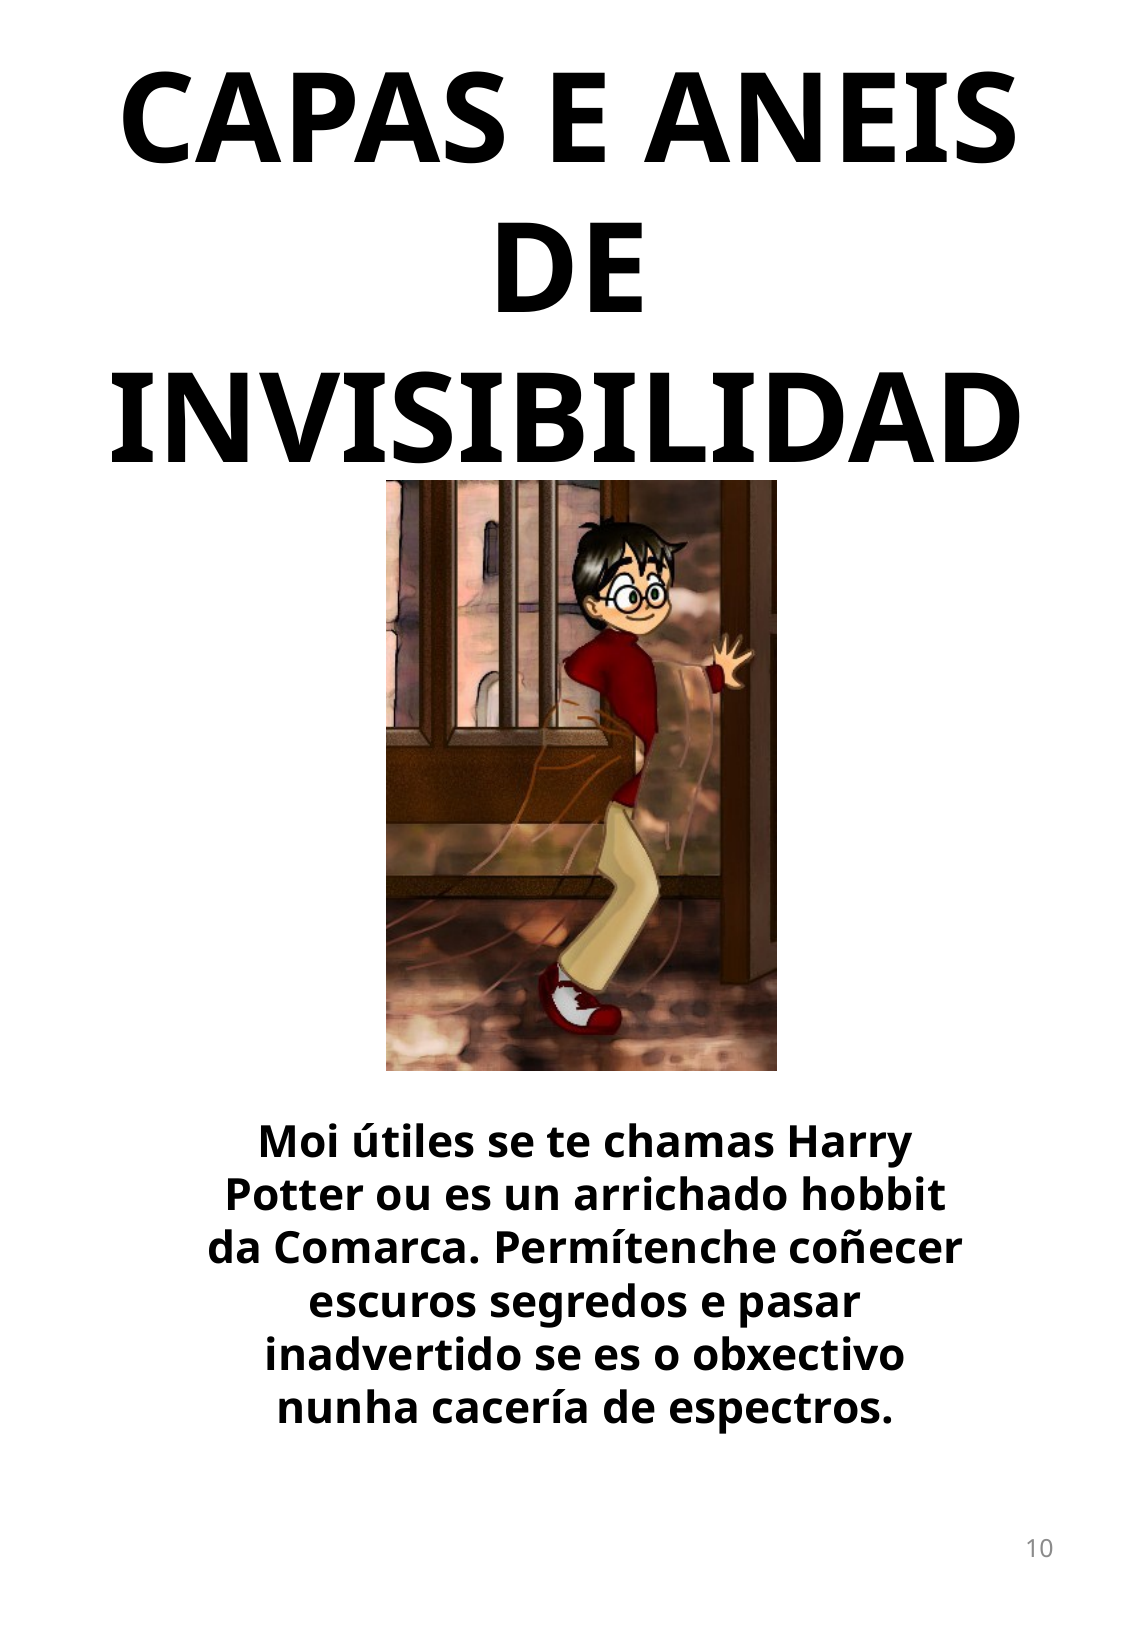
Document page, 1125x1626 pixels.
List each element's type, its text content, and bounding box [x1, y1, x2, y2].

slide_number 10 [806, 1506, 1069, 1593]
text_box Moi útiles se te chamas Harry Potter ou es un arrichado hobbit da Comarca. Permítenche coñecer escuros segredos e pasar inadvertido se es o obxectivo nunha cacería de espectros. [187, 1105, 985, 1481]
title CAPAS E ANEIS DE INVISIBILIDADE [70, 238, 1067, 438]
picture [386, 480, 777, 1071]
